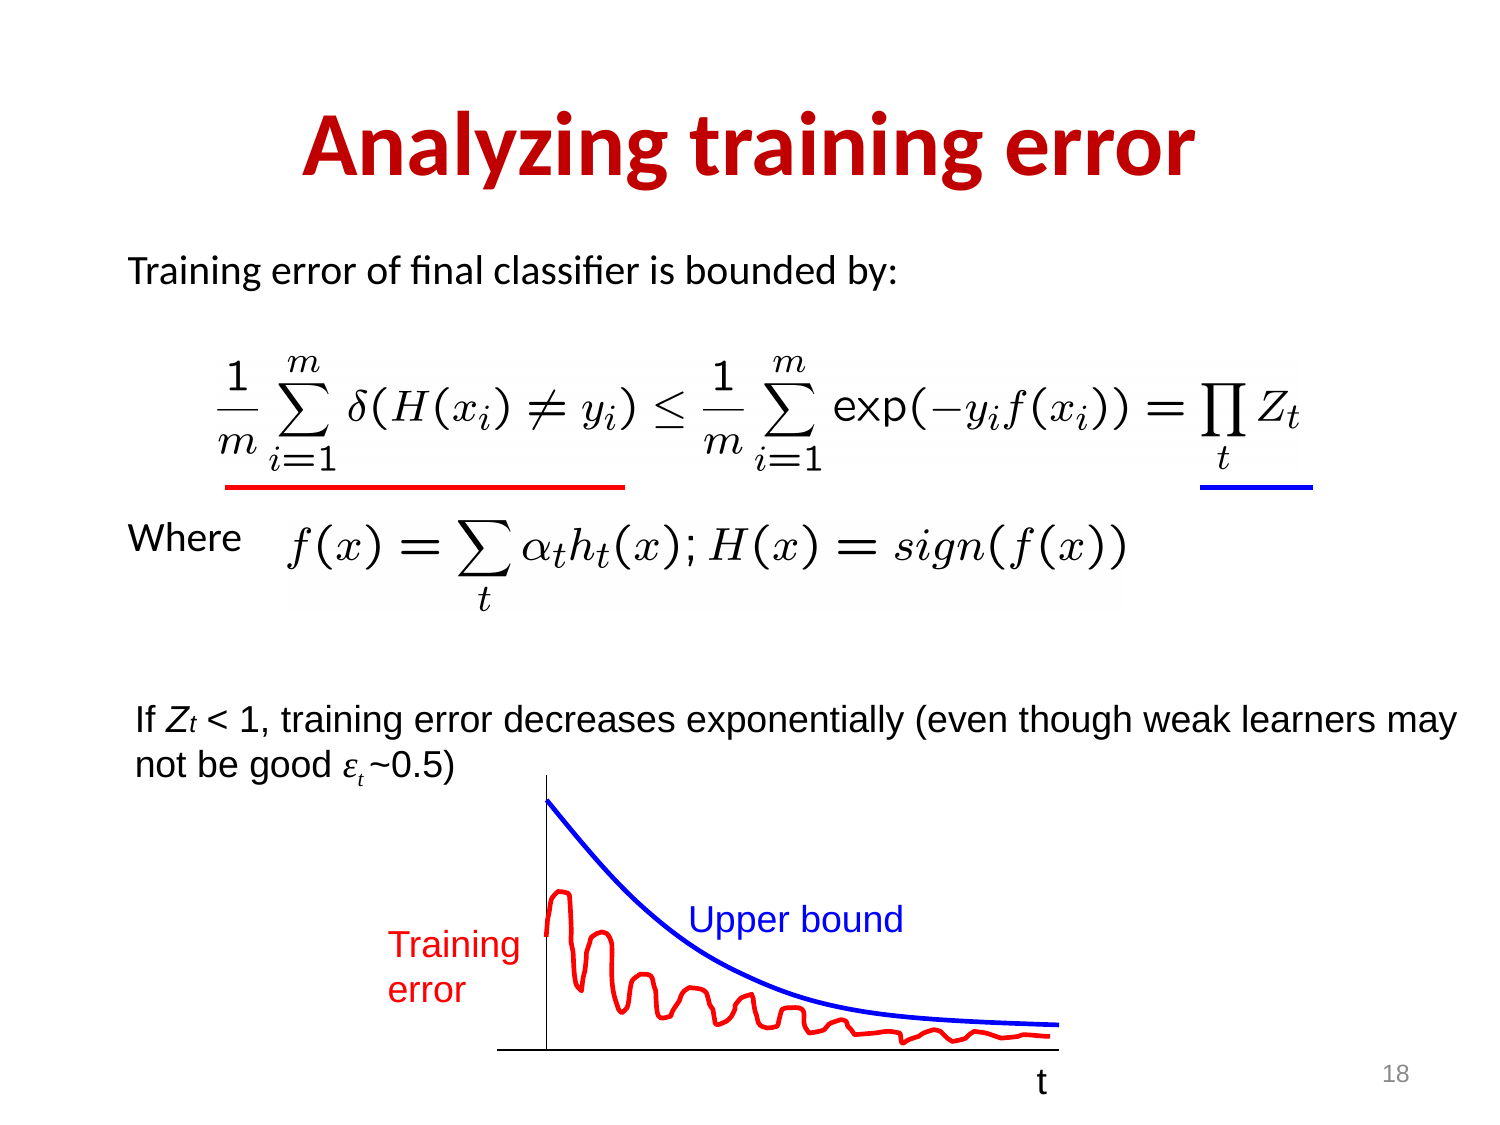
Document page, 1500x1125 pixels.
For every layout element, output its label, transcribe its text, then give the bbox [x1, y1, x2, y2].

slide_number 18 [1074, 1042, 1425, 1103]
text_box [548, 890, 572, 911]
text_box [546, 799, 745, 911]
list Training error of final classifier is bounded by: Where [112, 240, 1388, 1104]
title Analyzing training error [75, 45, 1425, 233]
text_box t [1021, 1049, 1063, 1110]
picture [287, 520, 1126, 613]
text_box [657, 921, 673, 934]
text_box Training error [372, 912, 547, 1018]
text_box If Zt < 1, training error decreases exponentially (even though weak learners may not be good εt ~0.5) [120, 687, 1473, 799]
picture [216, 353, 1301, 473]
text_box [547, 921, 1051, 1044]
text_box [693, 948, 1060, 1026]
text_box Upper bound [673, 887, 920, 948]
